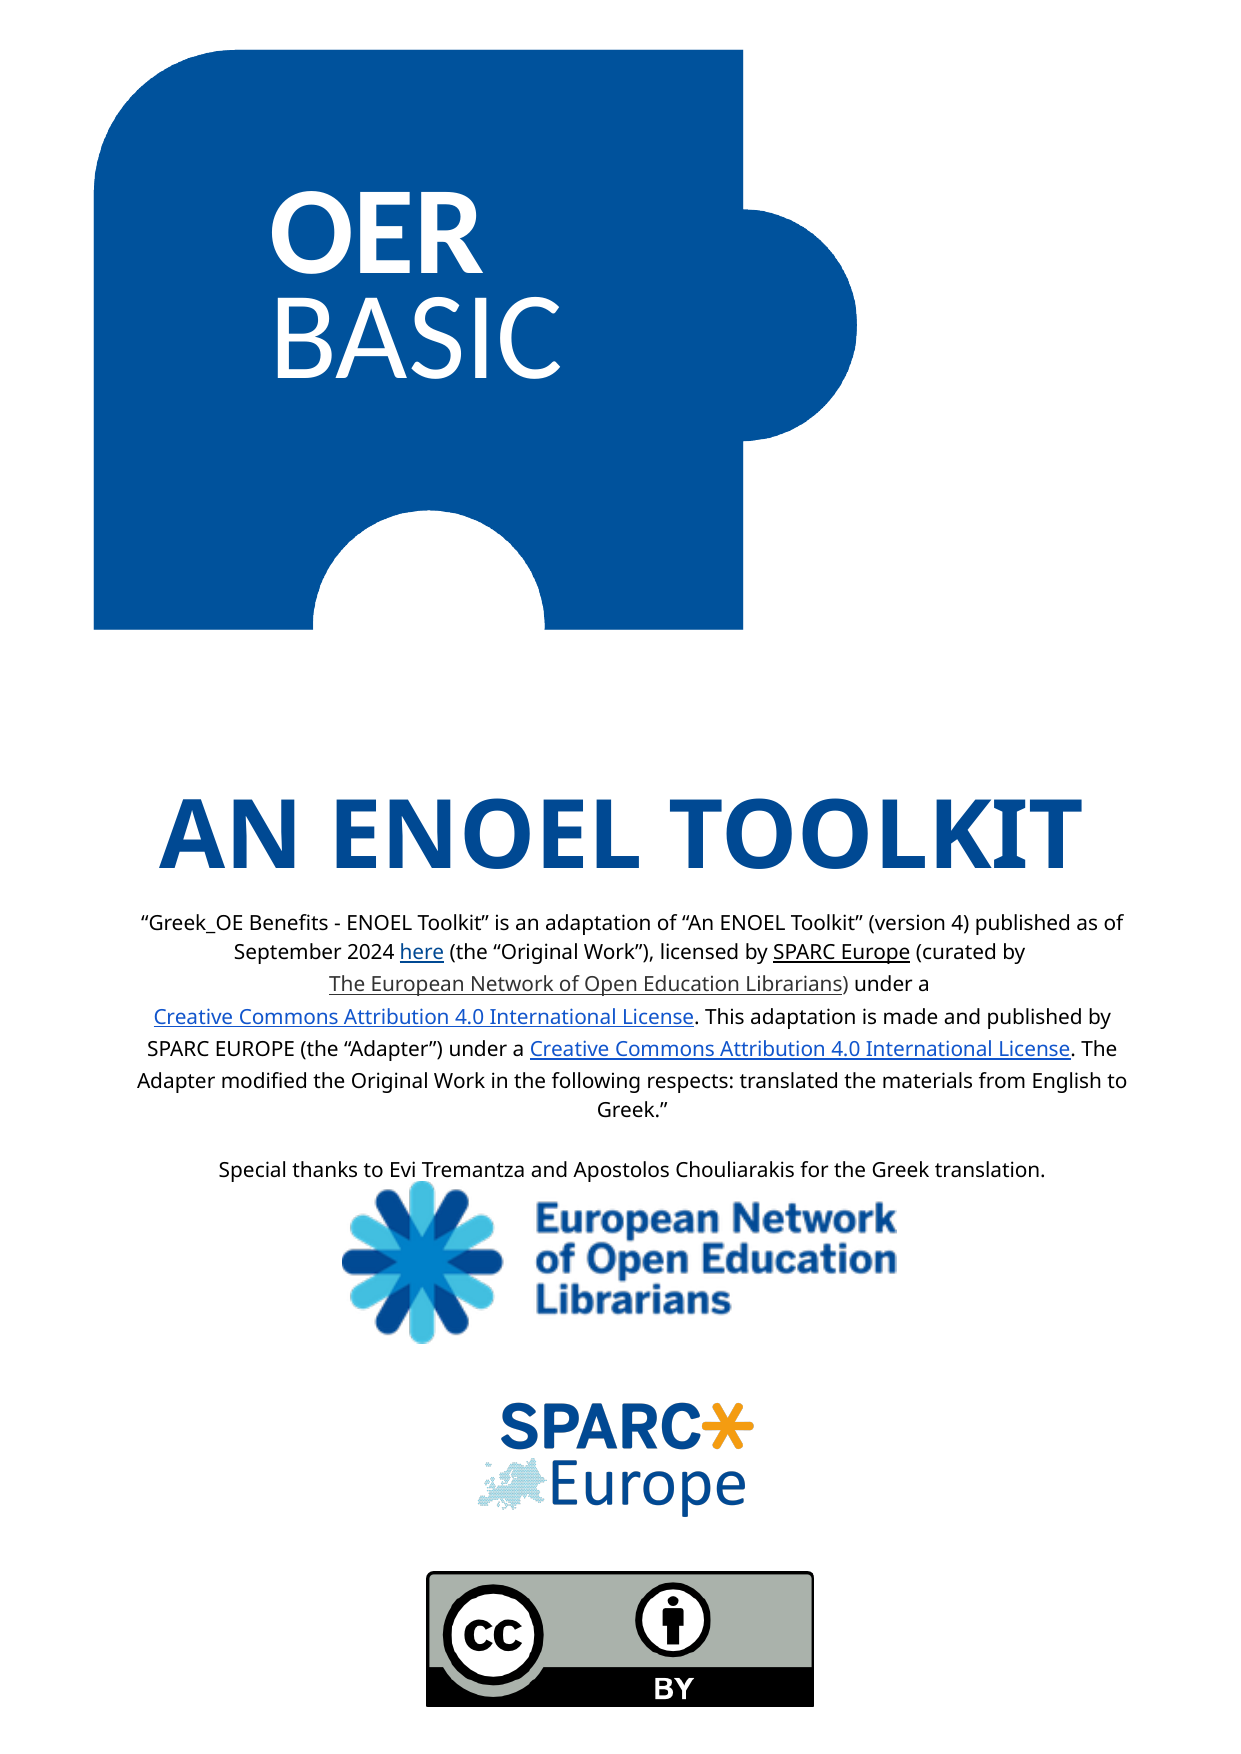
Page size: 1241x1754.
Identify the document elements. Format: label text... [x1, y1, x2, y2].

picture [342, 1181, 898, 1344]
picture [93, 49, 857, 630]
text_box AN ENOEL TOOLKIT [144, 757, 1198, 903]
picture [475, 1359, 764, 1522]
picture [425, 1571, 815, 1708]
text_box “Greek_OE Benefits - ENOEL Toolkit” is an adaptation of “An ENOEL Toolkit” (version 4) published as of September 2024 here (the “Original Work”), licensed by SPARC Europe (curated by The European Network of Open Education Librarians) under a Creative Commons Attribution 4.0 International License. This adaptation is made and published by SPARC EUROPE (the “Adapter”) under a Creative Commons Attribution 4.0 International License. The Adapter modified the Original Work in the following respects: translated the materials from English to Greek.” Special thanks to Evi Tremantza and Apostolos Chouliarakis for the Greek translation. [105, 890, 1159, 1197]
